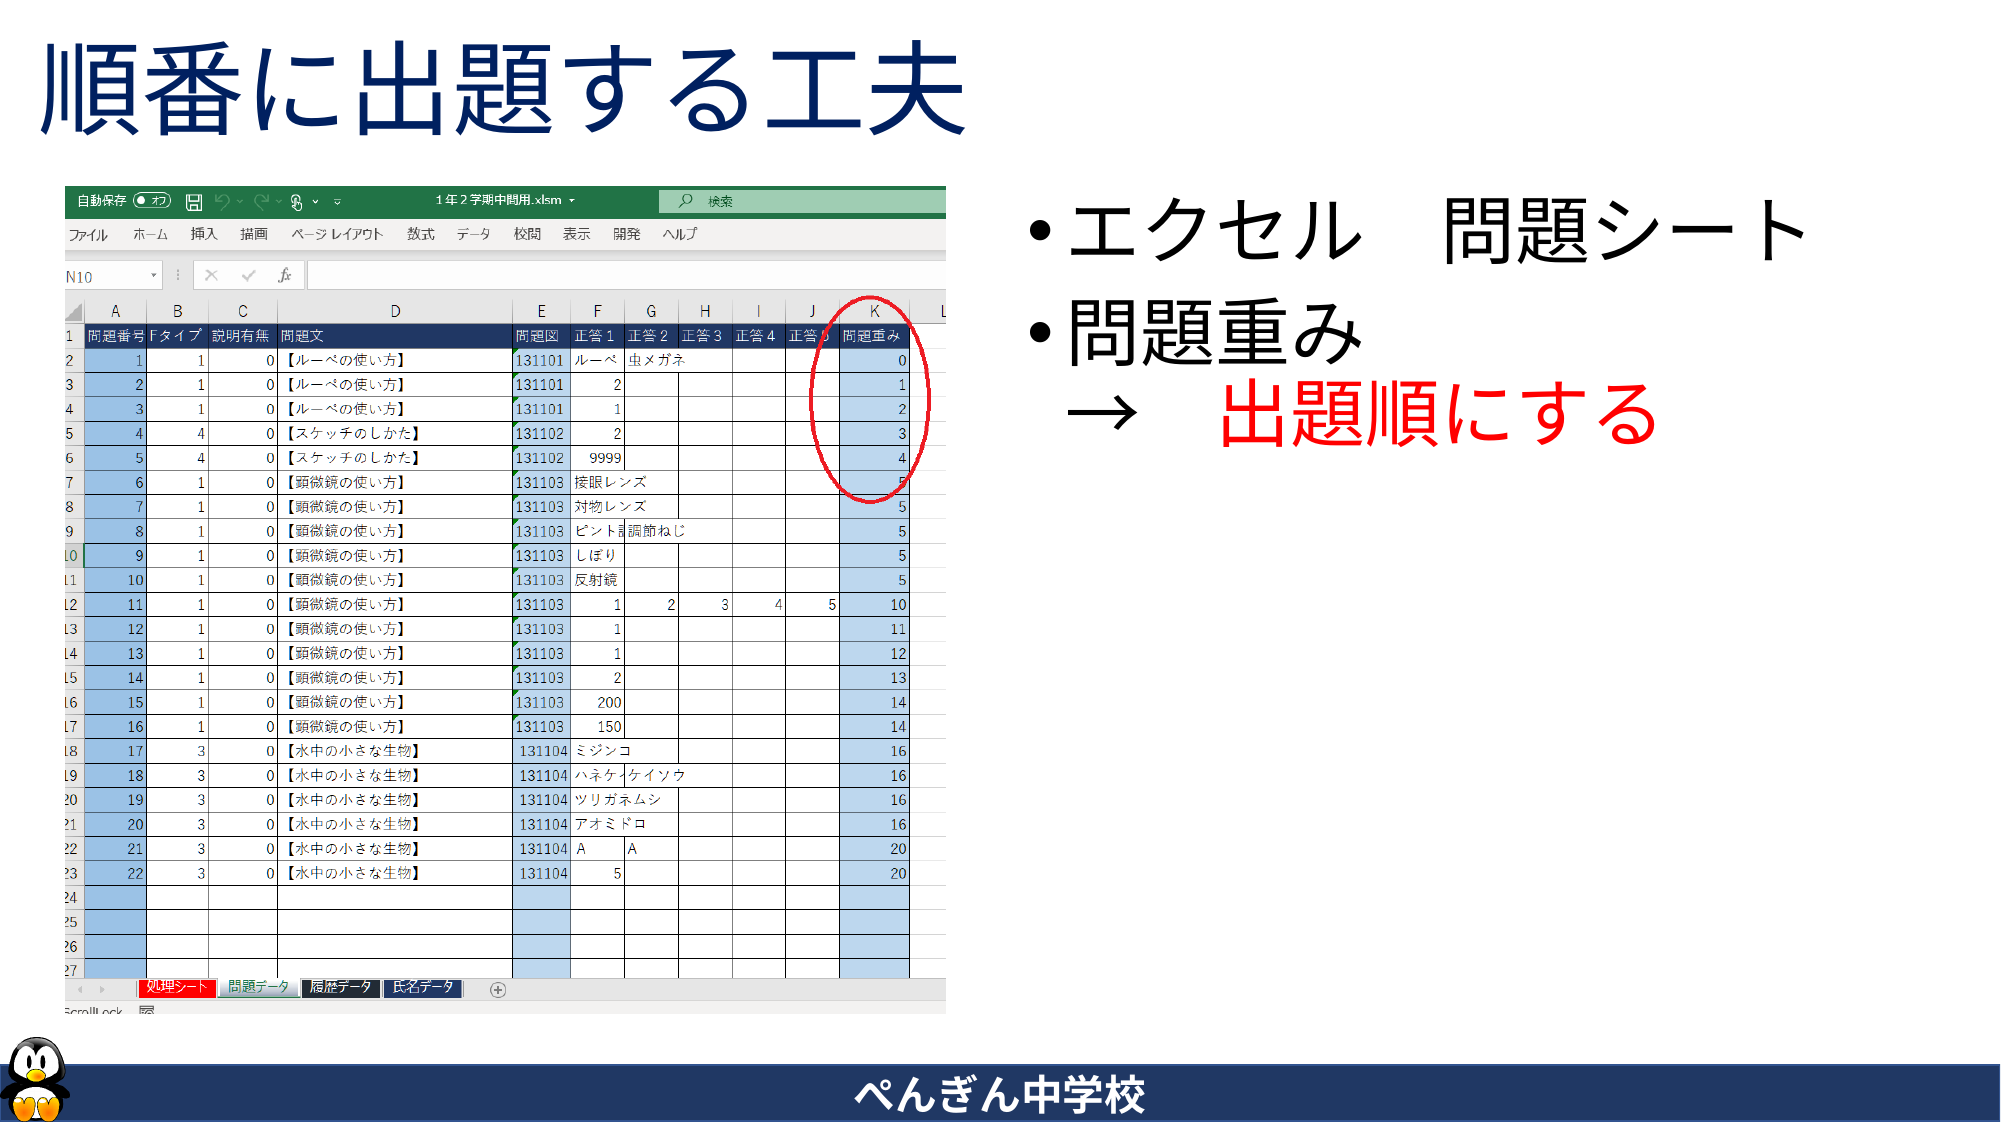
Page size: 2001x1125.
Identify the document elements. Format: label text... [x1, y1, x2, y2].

list エクセル 問題シート 問題重み → 出題順にする [1012, 186, 1977, 1014]
title 順番に出題する工夫 [23, 30, 1977, 157]
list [65, 186, 946, 1014]
picture [0, 1037, 70, 1122]
